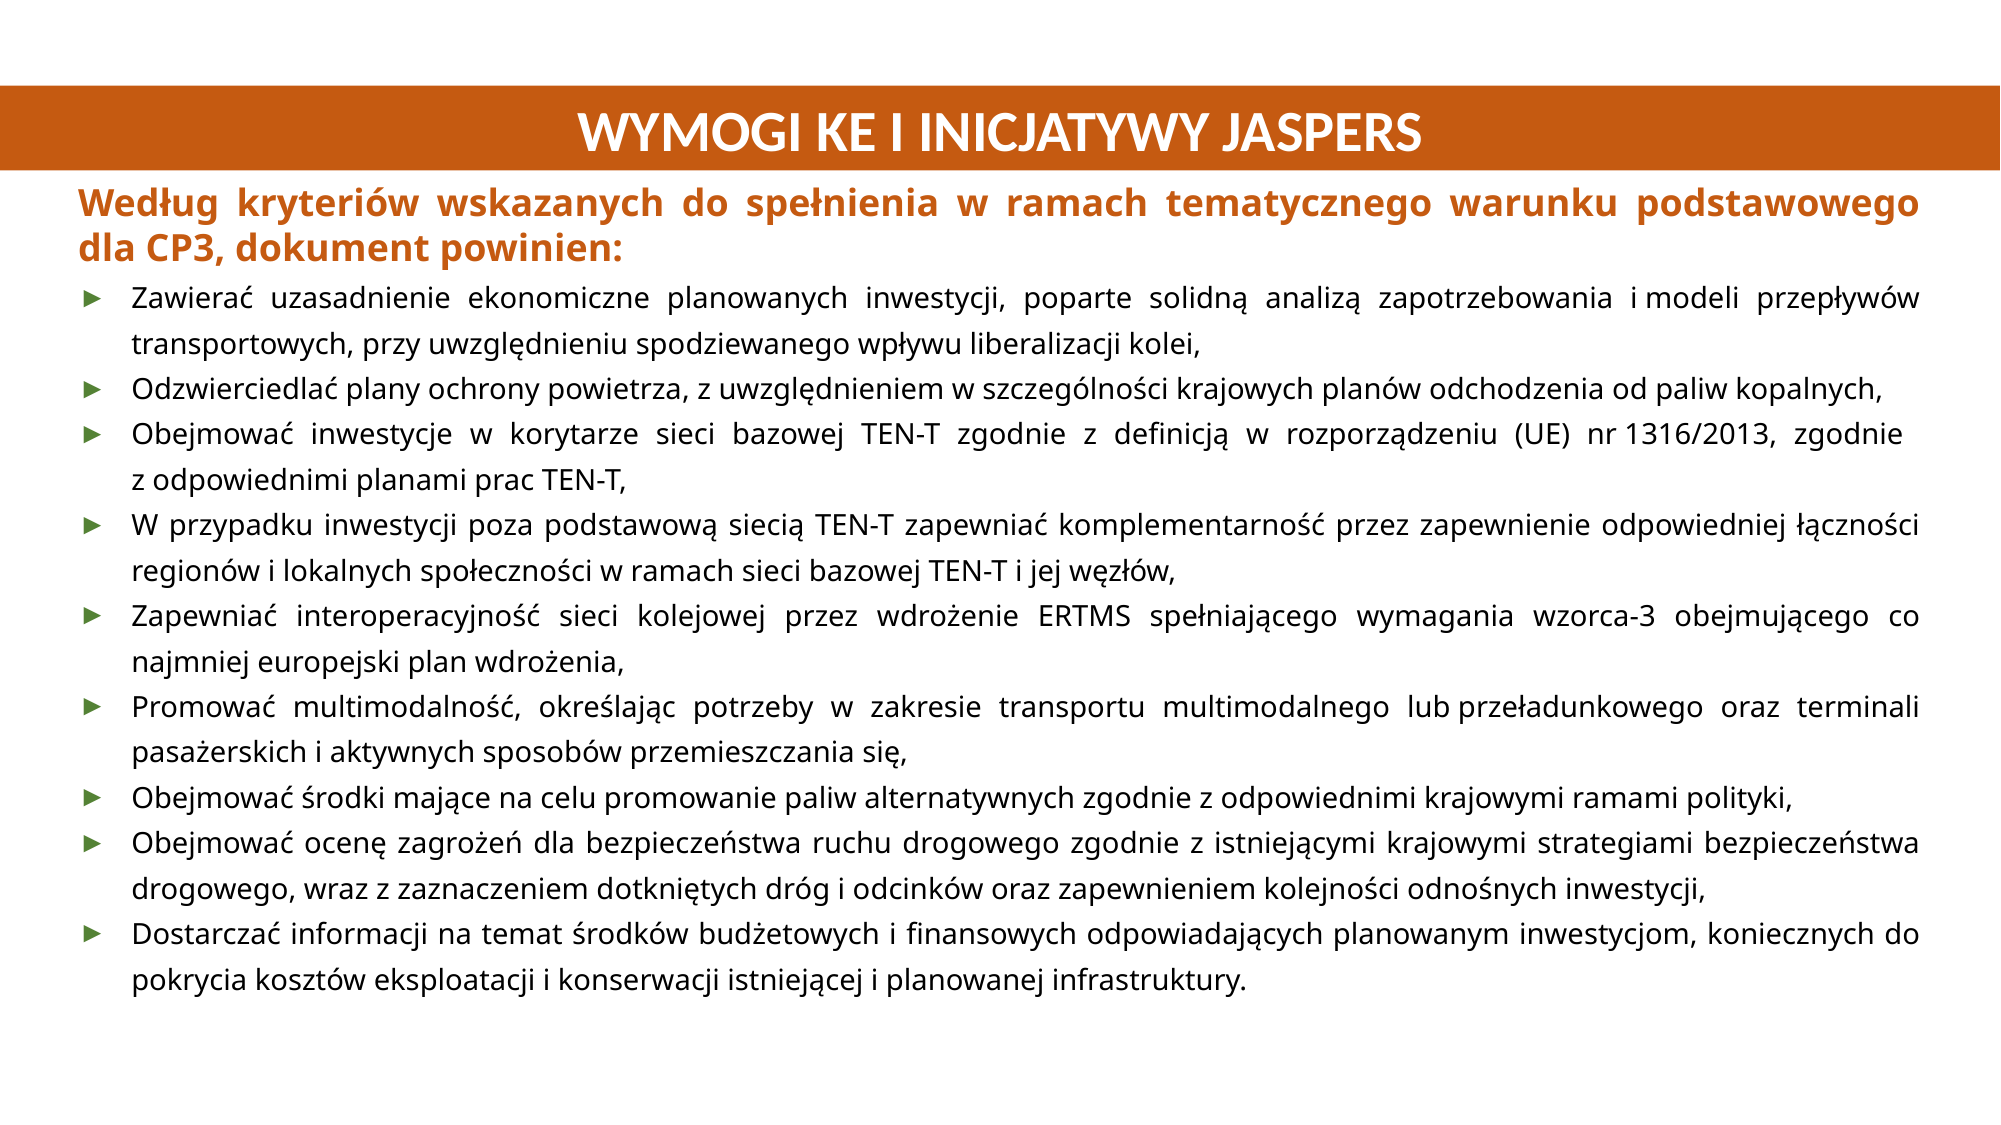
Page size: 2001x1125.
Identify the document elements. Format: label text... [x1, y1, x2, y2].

text_box Według kryteriów wskazanych do spełnienia w ramach tematycznego warunku podstawowego dla CP3, dokument powinien: Zawierać uzasadnienie ekonomiczne planowanych inwestycji, poparte solidną analizą zapotrzebowania i modeli przepływów transportowych, przy uwzględnieniu spodziewanego wpływu liberalizacji kolei, Odzwierciedlać plany ochrony powietrza, z uwzględnieniem w szczególności krajowych planów odchodzenia od paliw kopalnych, Obejmować inwestycje w korytarze sieci bazowej TEN-T zgodnie z definicją w rozporządzeniu (UE) nr 1316/2013, zgodnie z odpowiednimi planami prac TEN-T, W przypadku inwestycji poza podstawową siecią TEN-T zapewniać komplementarność przez zapewnienie odpowiedniej łączności regionów i lokalnych społeczności w ramach sieci bazowej TEN-T i jej węzłów, Zapewniać interoperacyjność sieci kolejowej przez wdrożenie ERTMS spełniającego wymagania wzorca-3 obejmującego co najmniej europejski plan wdrożenia, Promować multimodalność, określając potrzeby w zakresie transportu multimodalnego lub przeładunkowego oraz terminali pasażerskich i aktywnych sposobów przemieszczania się, Obejmować środki mające na celu promowanie paliw alternatywnych zgodnie z odpowiednimi krajowymi ramami polityki, Obejmować ocenę zagrożeń dla bezpieczeństwa ruchu drogowego zgodnie z istniejącymi krajowymi strategiami bezpieczeństwa drogowego, wraz z zaznaczeniem dotkniętych dróg i odcinków oraz zapewnieniem kolejności odnośnych inwestycji, Dostarczać informacji na temat środków budżetowych i finansowych odpowiadających planowanym inwestycjom, koniecznych do pokrycia kosztów eksploatacji i konserwacji istniejącej i planowanej infrastruktury. [63, 171, 1937, 907]
text_box WYMOGI KE I INICJATYWY JASPERS [0, 85, 2000, 171]
